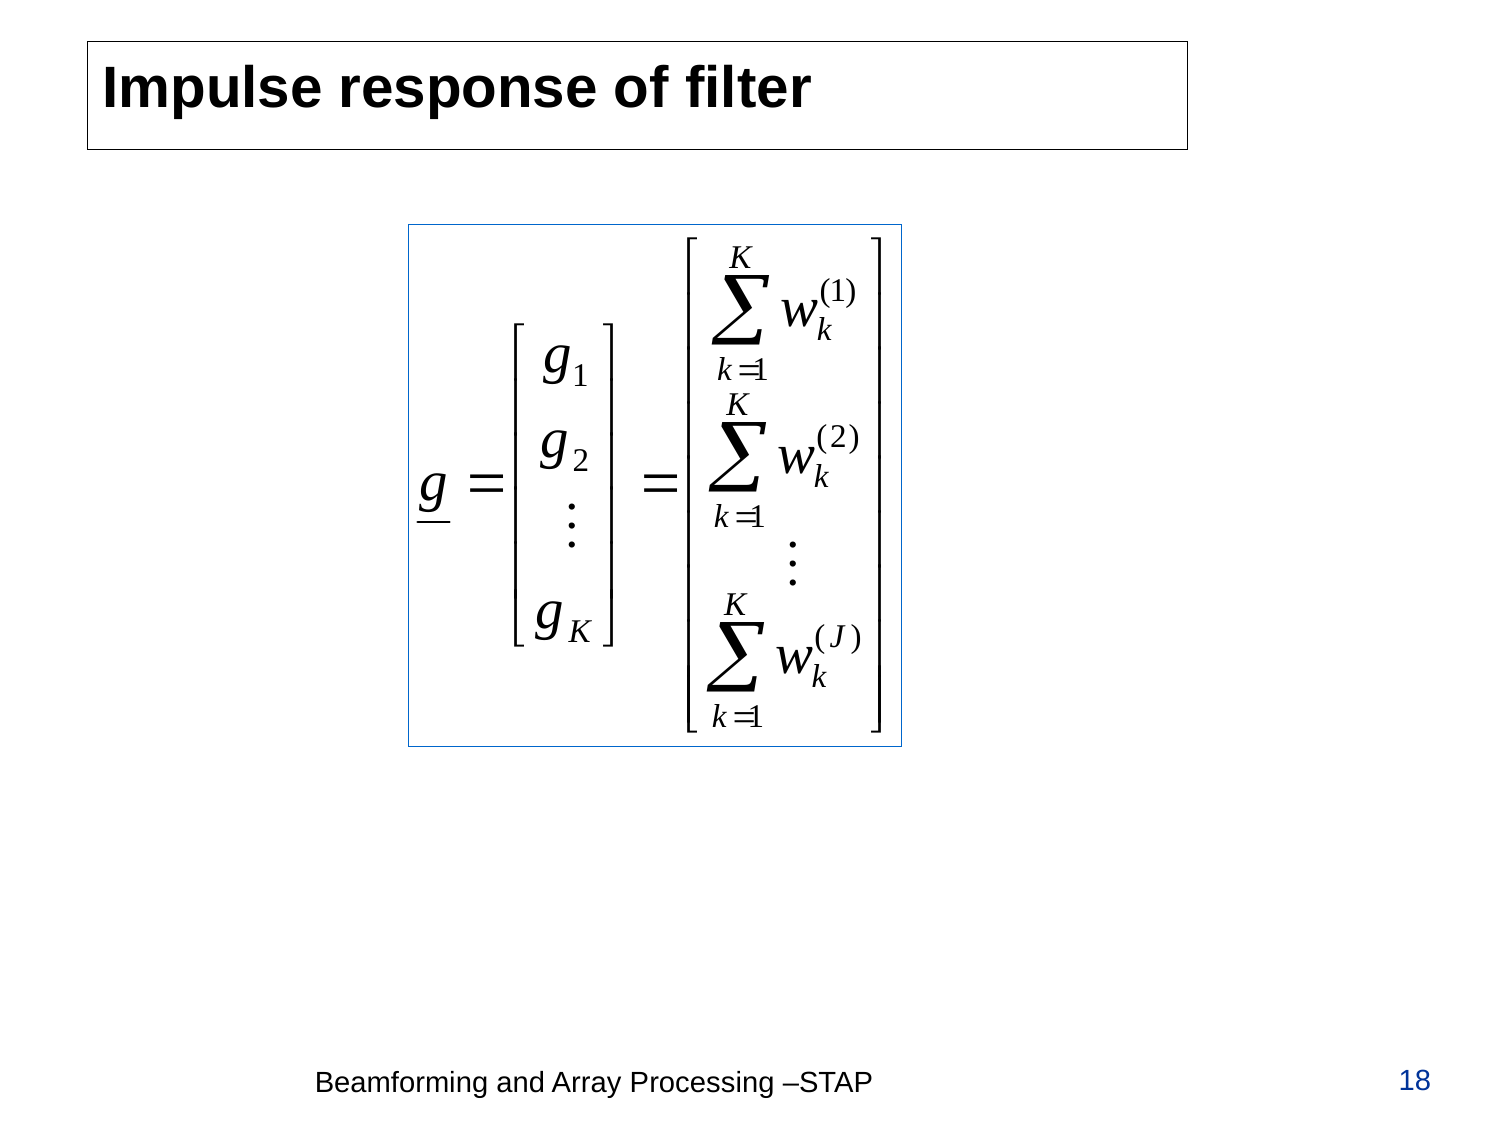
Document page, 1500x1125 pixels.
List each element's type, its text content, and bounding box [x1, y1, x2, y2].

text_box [407, 224, 902, 747]
slide_number 18 [1207, 1055, 1447, 1102]
title Impulse response of filter [87, 41, 1188, 150]
